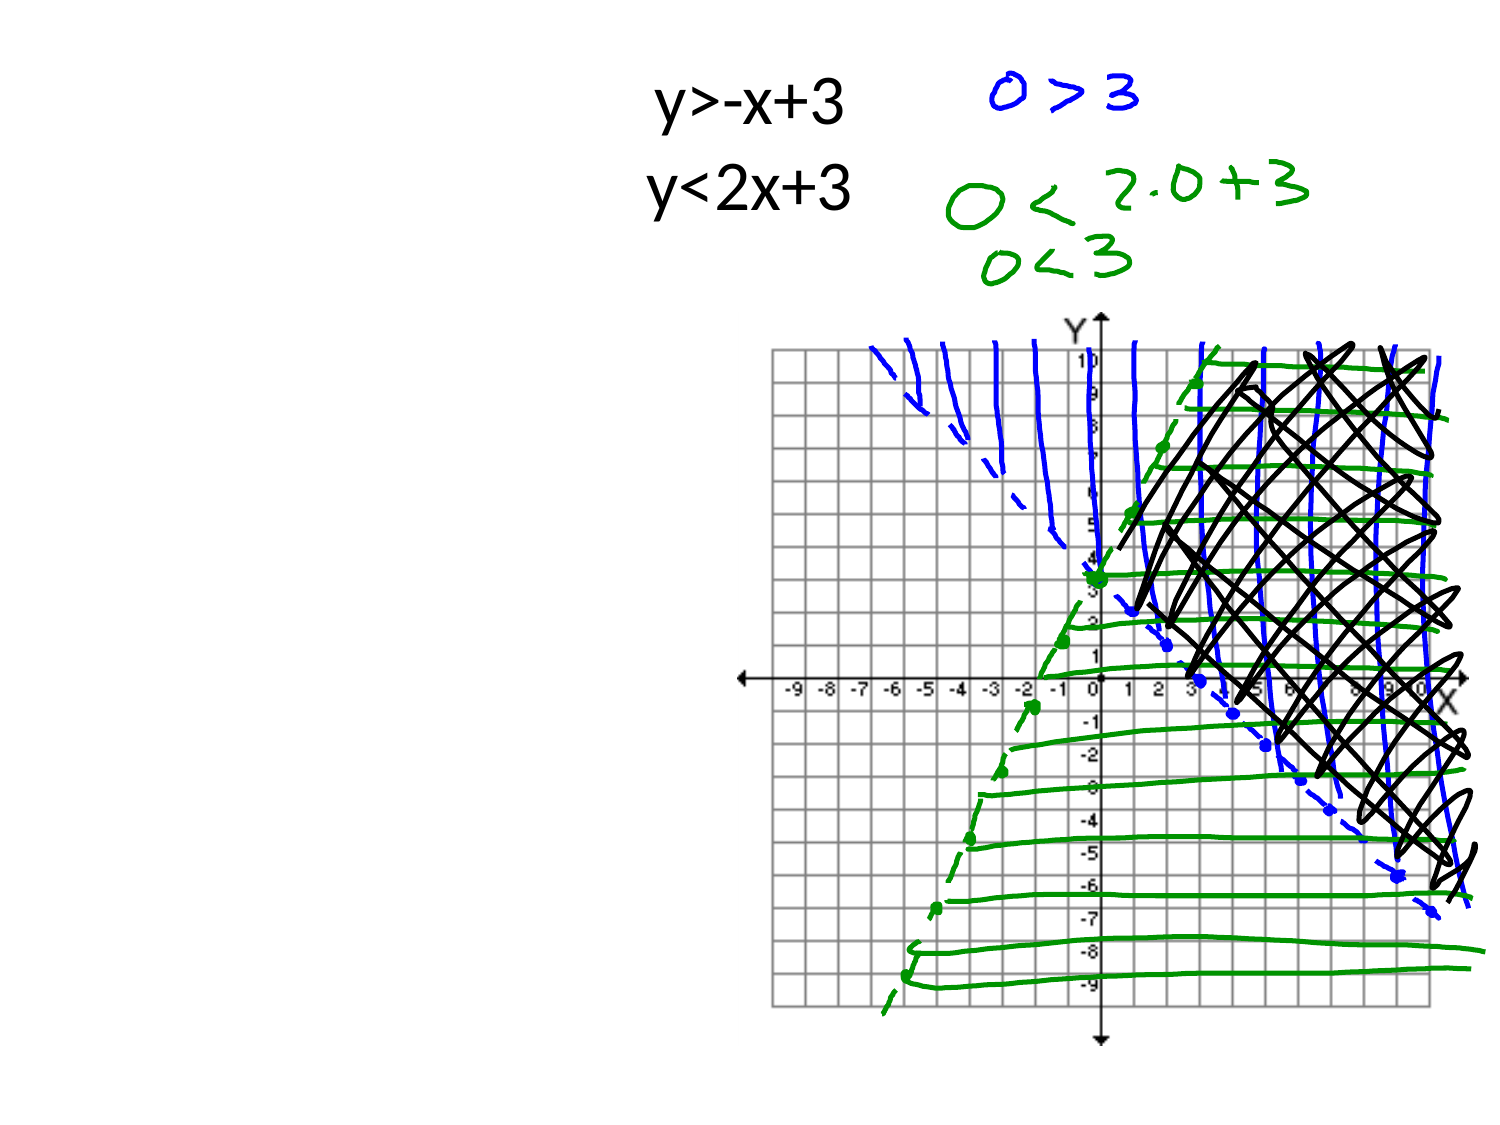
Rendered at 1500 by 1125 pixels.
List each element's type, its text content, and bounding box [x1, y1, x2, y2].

text_box [1050, 78, 1083, 112]
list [737, 312, 1469, 1047]
text_box [1172, 165, 1201, 201]
text_box [1268, 160, 1308, 205]
text_box [1230, 166, 1239, 200]
text_box [1031, 185, 1074, 225]
title y>-x+3 y<2x+3 [75, 45, 1425, 233]
text_box [991, 72, 1025, 110]
text_box [1106, 75, 1138, 109]
text_box [1472, 948, 1486, 953]
text_box [1105, 169, 1135, 209]
text_box [947, 184, 1004, 229]
text_box [1220, 179, 1234, 183]
text_box [1237, 180, 1259, 184]
text_box [1036, 248, 1074, 277]
text_box [982, 251, 1020, 285]
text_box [1118, 343, 1476, 903]
text_box [1085, 235, 1131, 277]
